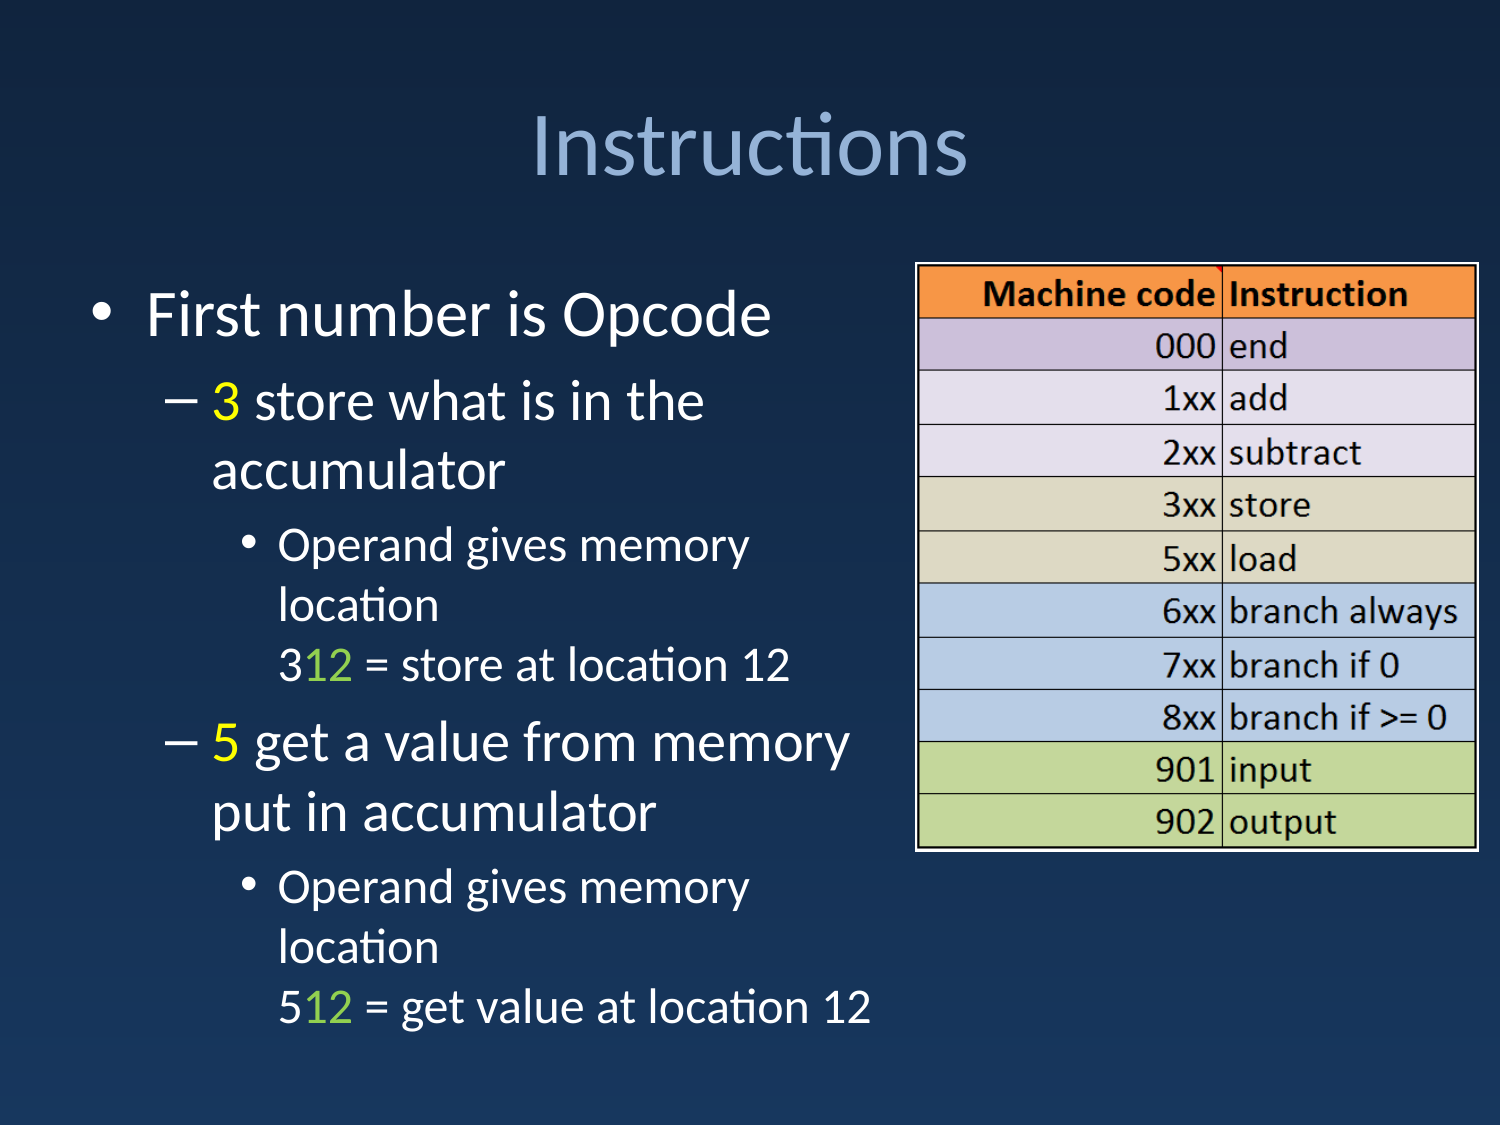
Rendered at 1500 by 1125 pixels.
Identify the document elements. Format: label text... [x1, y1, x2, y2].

picture [914, 262, 1479, 852]
title Instructions [75, 45, 1425, 233]
list First number is Opcode 3 store what is in the accumulator Operand gives memory location 312 = store at location 12 5 get a value from memory put in accumulator Operand gives memory location 512 = get value at location 12 [75, 262, 1425, 1088]
